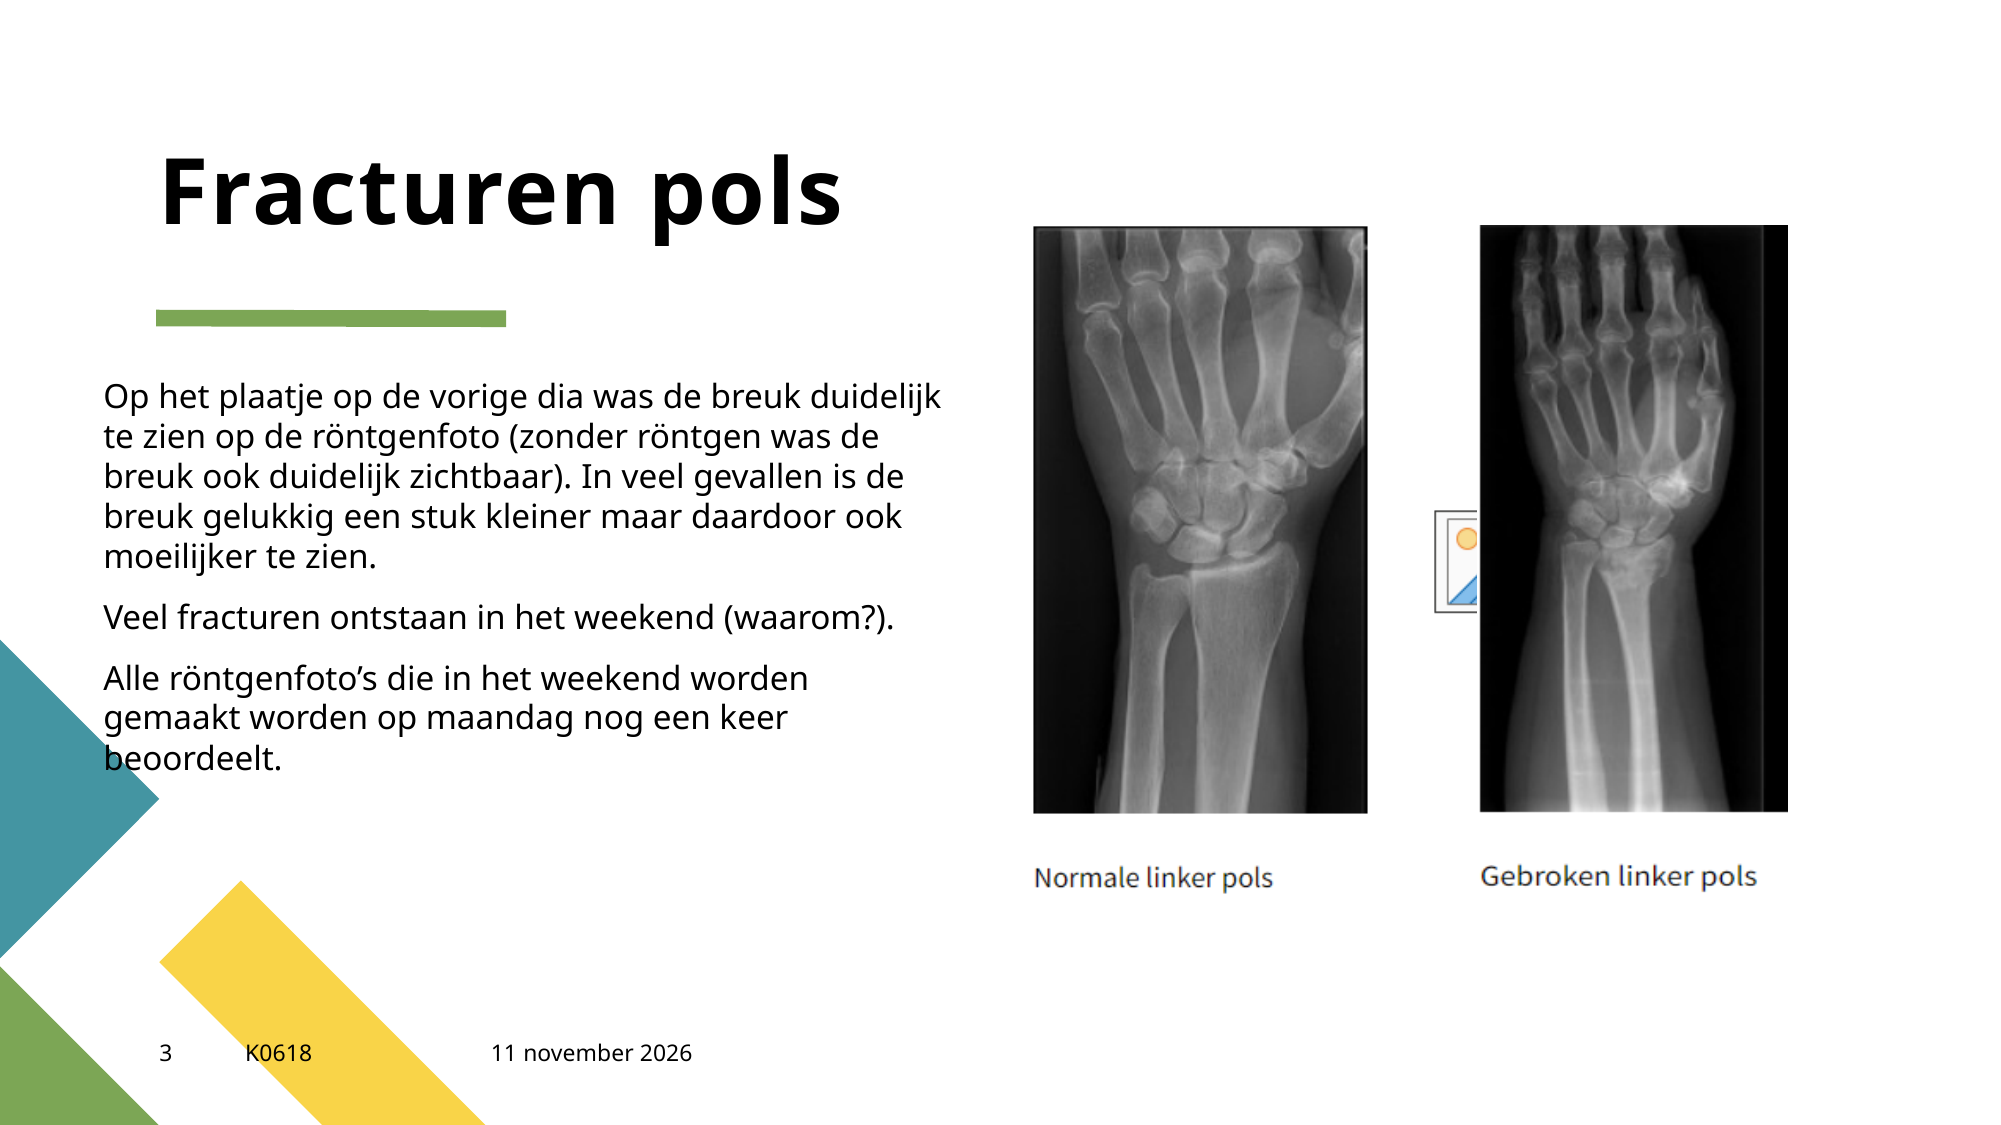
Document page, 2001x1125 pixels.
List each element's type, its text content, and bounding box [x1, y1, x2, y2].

slide_number 3 [159, 1038, 246, 1080]
title Fracturen pols [158, 144, 969, 245]
list Op het plaatje op de vorige dia was de breuk duidelijk te zien op de röntgenfoto (zonder röntgen was de breuk ook duidelijk zichtbaar). In veel gevallen is de breuk gelukkig een stuk kleiner maar daardoor ook moeilijker te zien. Veel fracturen ontstaan in het weekend (waarom?). Alle röntgenfoto’s die in het weekend worden gemaakt worden op maandag nog een keer beoordeelt. [103, 375, 947, 835]
picture [999, 0, 2000, 1125]
footer K0618 [246, 1038, 491, 1080]
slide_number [491, 1038, 707, 1080]
